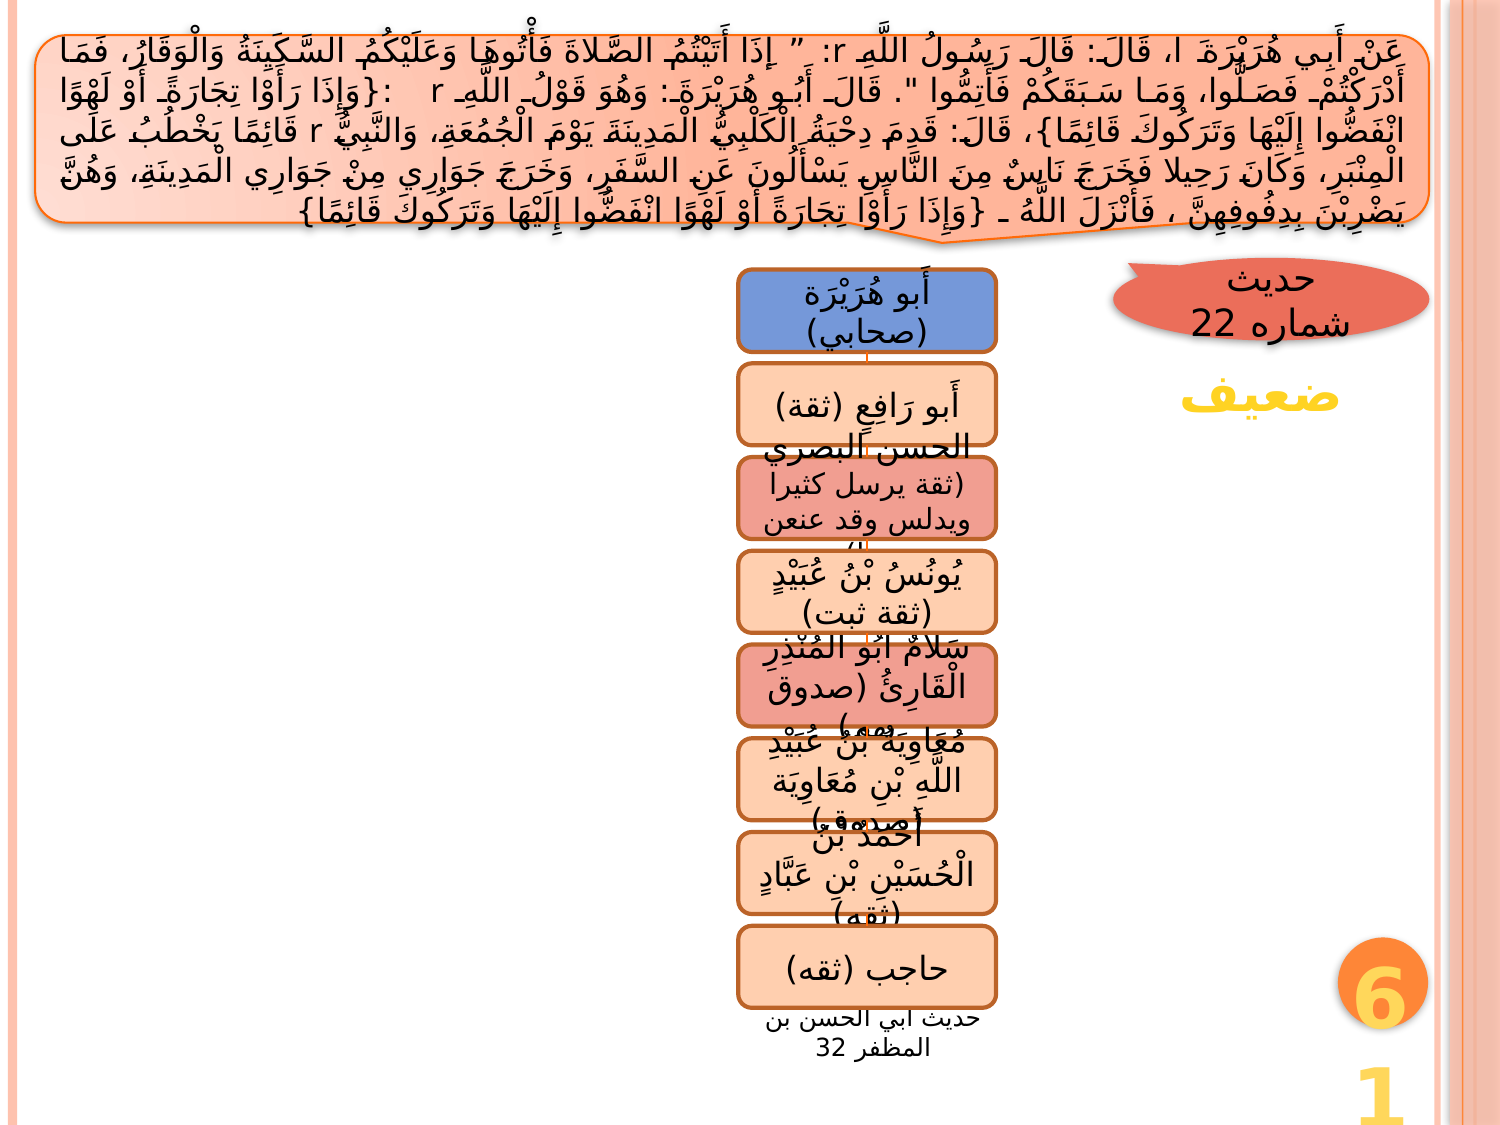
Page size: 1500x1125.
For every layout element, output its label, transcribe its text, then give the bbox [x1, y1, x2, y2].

text_box أَبو رَافِعٍ (ثقة) [736, 361, 999, 448]
text_box حاجب (ثقه) [736, 923, 999, 1010]
text_box سَلامٌ أَبُو الْمُنْذِرِ الْقَارِئُ (صدوق يهم) [736, 642, 999, 729]
text_box ضعيف [1164, 351, 1358, 429]
text_box أَبو هُرَيْرَة (صحابي) [736, 267, 999, 355]
text_box مُعَاوِيَةُ بْنُ عُبَيْدِ اللَّهِ بْنِ مُعَاوِيَة (صدوق) [736, 736, 999, 823]
text_box الحسن البصري (ثقة يرسل كثيرا ويدلس وقد عنعن هنا) [736, 454, 999, 542]
text_box عَنْ أَبِي هُرَيْرَةَ ا، قَالَ: قَالَ رَسُولُ اللَّهِ r: ” إِذَا أَتَيْتُمُ الصَّلاةَ فَأْتُوهَا وَعَلَيْكُمُ السَّكَيِنَةُ وَالْوَقَارُ، فَمَا أَدْرَكْتُمْ فَصَلُّوا، وَمَا سَبَقَكُمْ فَأَتِمُّوا ". قَالَ أَبُو هُرَيْرَةَ: وَهُوَ قَوْلُ اللَّهِ r :{وَإِذَا رَأَوْا تِجَارَةً أَوْ لَهْوًا انْفَضُّوا إِلَيْهَا وَتَرَكُوكَ قَائِمًا}، قَالَ: قَدِمَ دِحْيَةُ الْكَلْبِيُّ الْمَدِينَةَ يَوْمَ الْجُمُعَةِ، وَالنَّبِيُّ r قَائِمًا يَخْطُبُ عَلَى الْمِنْبَرِ، وَكَانَ رَحِيلا فَخَرَجَ نَاسٌ مِنَ النَّاسِ يَسْأَلُونَ عَنِ السَّفَرِ، وَخَرَجَ جَوَارِي مِنْ جَوَارِي الْمَدِينَةِ، وَهُنَّ يَضْرِبْنَ بِدِفُوفِهِنَّ ، فَأَنْزَلَ اللَّهُ ـ {وَإِذَا رَأَوْا تِجَارَةً أَوْ لَهْوًا انْفَضُّوا إِلَيْهَا وَتَرَكُوكَ قَائِمًا} [34, 34, 1431, 244]
text_box يُونُسُ بْنُ عُبَيْدٍ (ثقة ثبت) [736, 548, 999, 635]
text_box حديث شماره 22 [1113, 257, 1430, 341]
text_box حديث أبي الحسن بن المظفر 32 [736, 1006, 1010, 1057]
text_box 61 [1318, 937, 1444, 1125]
text_box أَحْمَدُ بْنُ الْحُسَيْنِ بْنِ عَبَّادٍ (ثقه) [736, 829, 999, 917]
